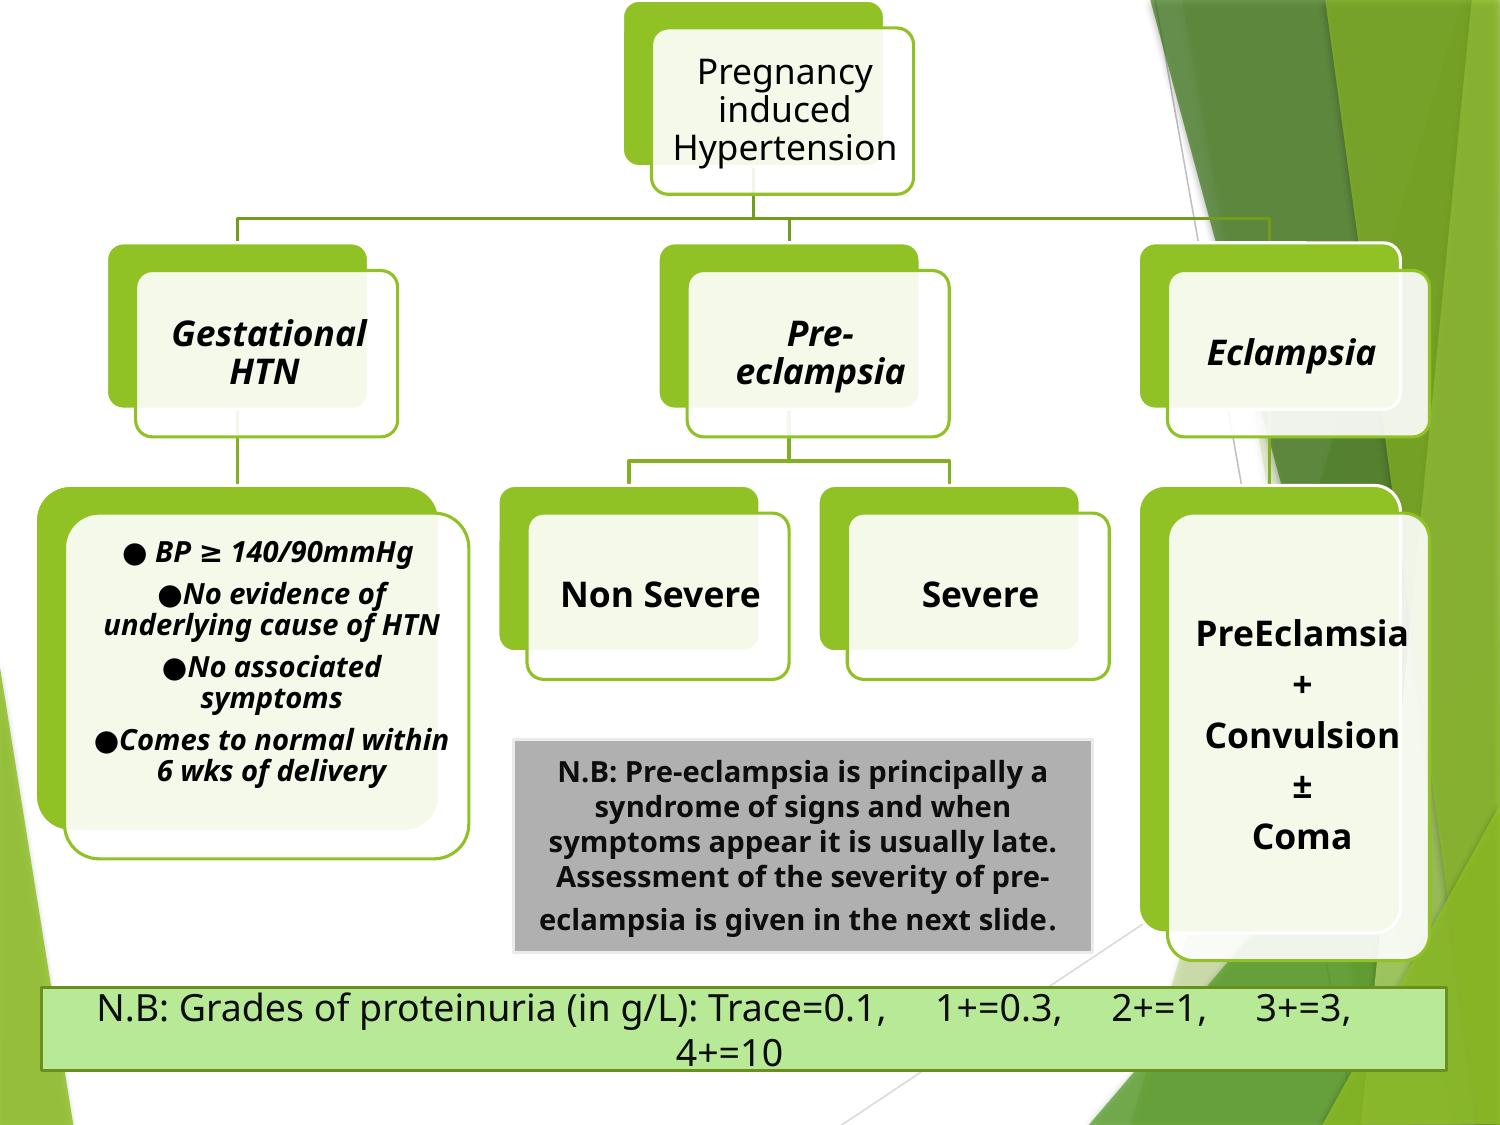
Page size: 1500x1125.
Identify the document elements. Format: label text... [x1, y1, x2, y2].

text_box N.B: Grades of proteinuria (in g/L): Trace=0.1, 1+=0.3, 2+=1, 3+=3, 4+=10 [40, 986, 1448, 1072]
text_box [0, 0, 1466, 962]
